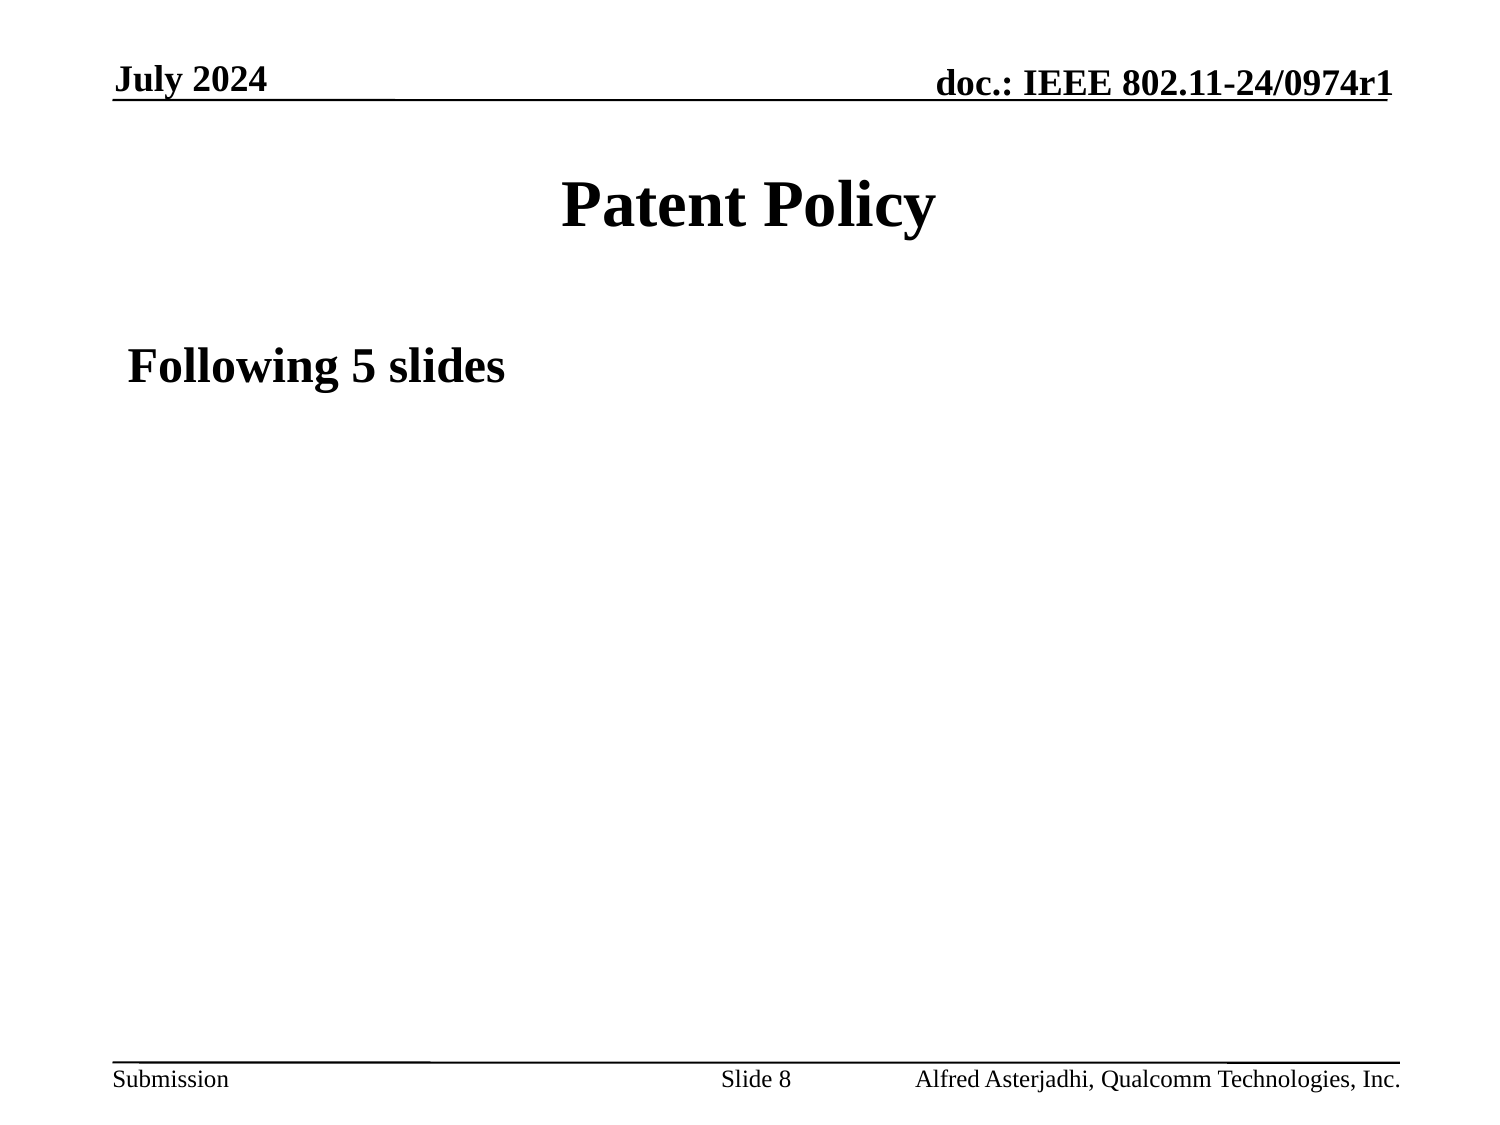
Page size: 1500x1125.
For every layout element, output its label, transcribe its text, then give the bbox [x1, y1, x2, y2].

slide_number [114, 54, 493, 100]
footer Alfred Asterjadhi, Qualcomm Technologies, Inc. [878, 1061, 1402, 1093]
title Patent Policy [112, 112, 1388, 288]
slide_number Slide 8 [712, 1061, 800, 1123]
list Following 5 slides [112, 324, 1388, 1000]
